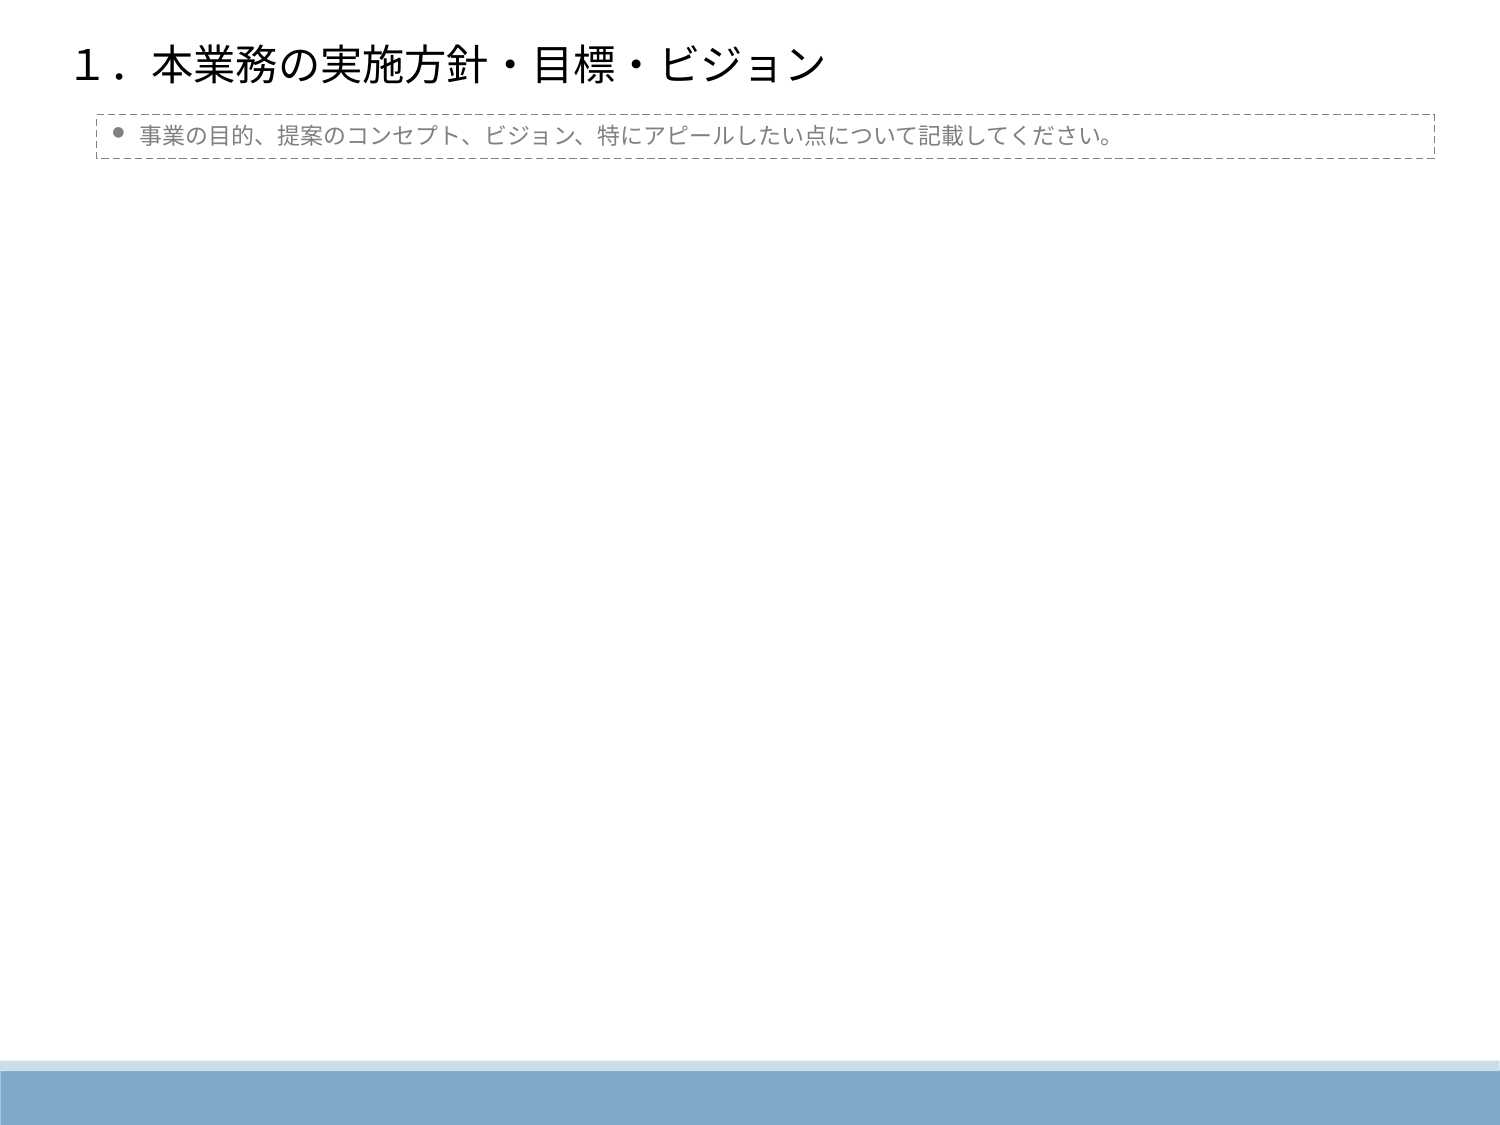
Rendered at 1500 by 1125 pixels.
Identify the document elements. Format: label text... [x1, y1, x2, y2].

text_box １．本業務の実施方針・目標・ビジョン [52, 30, 1275, 96]
text_box 事業の目的、提案のコンセプト、ビジョン、特にアピールしたい点について記載してください。 [96, 114, 1435, 159]
